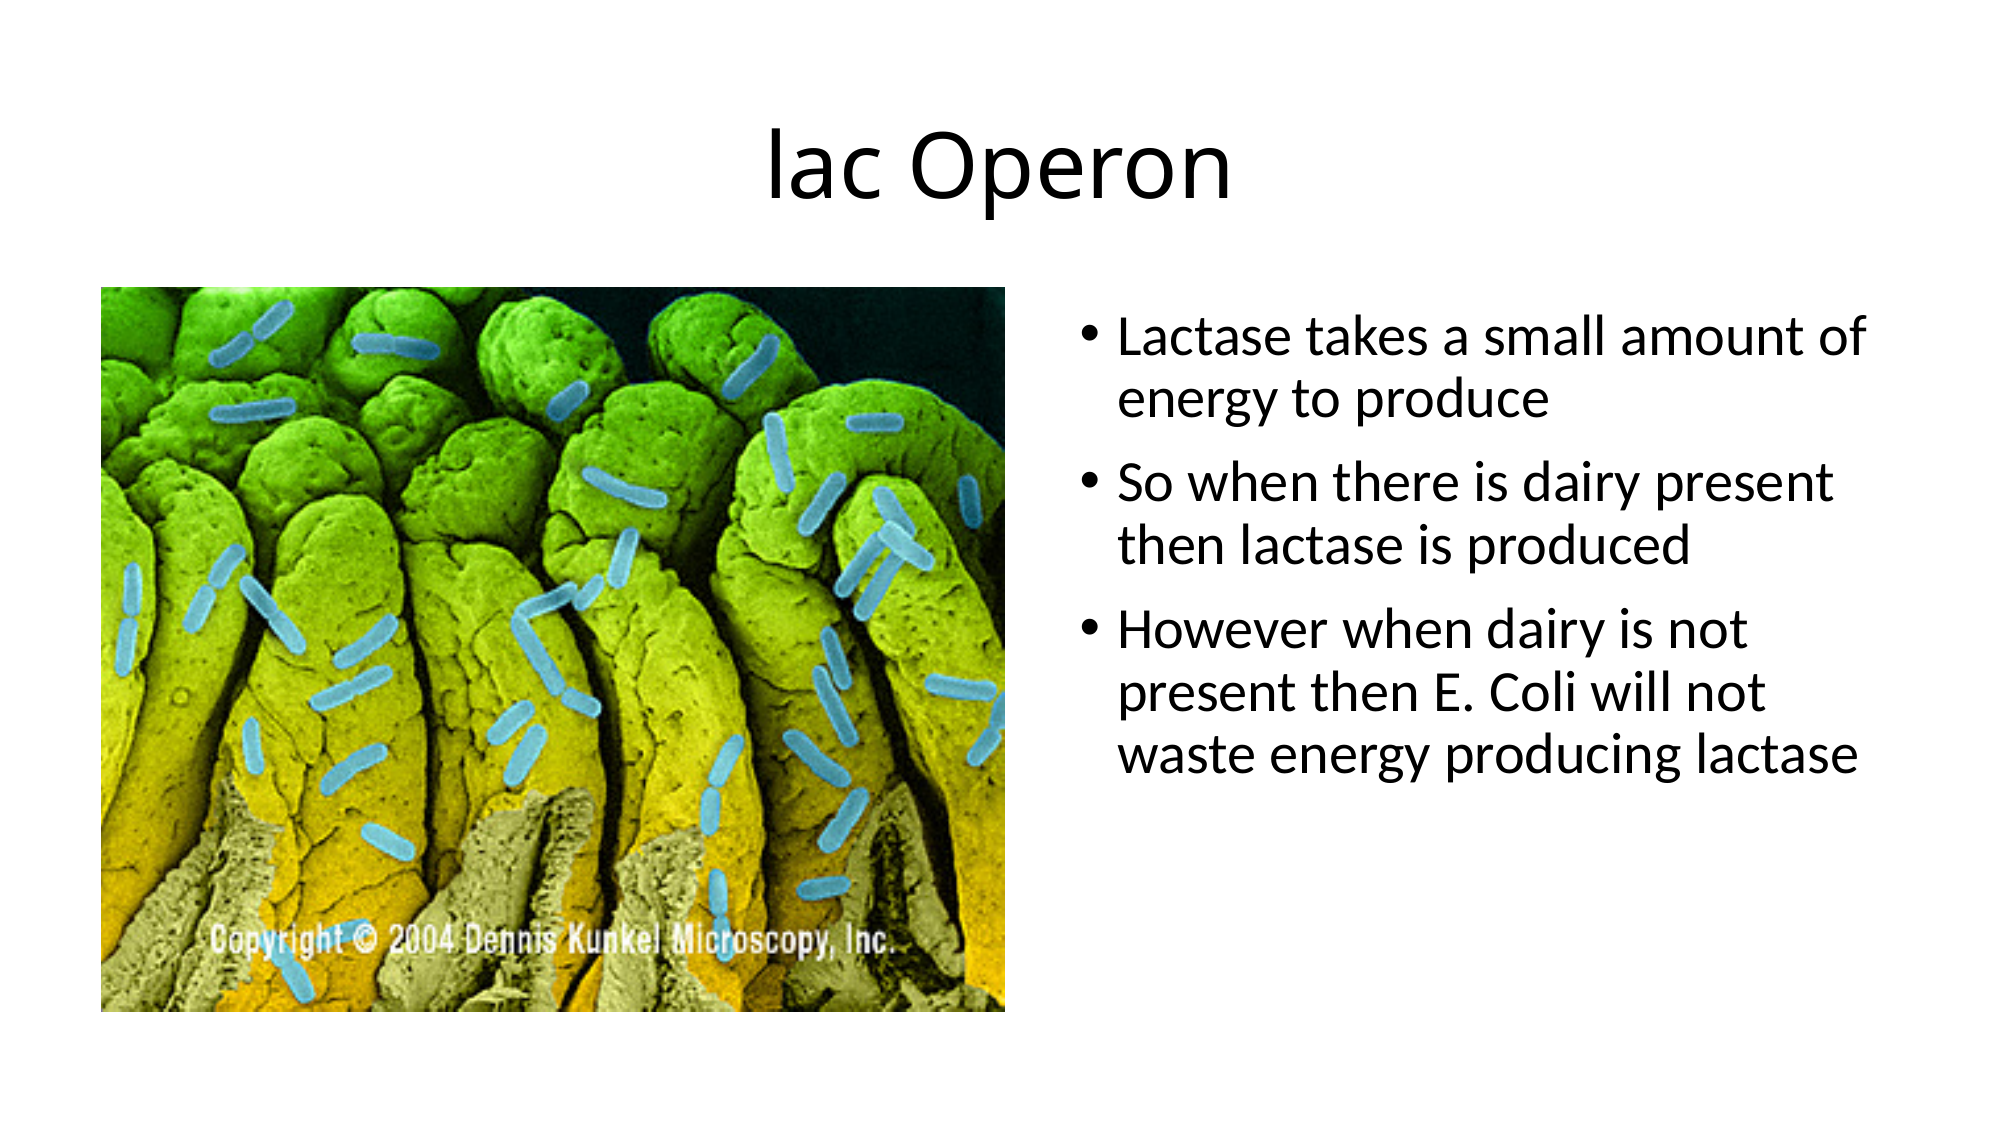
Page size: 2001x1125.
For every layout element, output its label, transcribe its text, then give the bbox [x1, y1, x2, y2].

list Lactase takes a small amount of energy to produce So when there is dairy present then lactase is produced However when dairy is not present then E. Coli will not waste energy producing lactase [1064, 297, 1915, 1012]
picture [101, 287, 1005, 1012]
title lac Operon [137, 59, 1863, 278]
